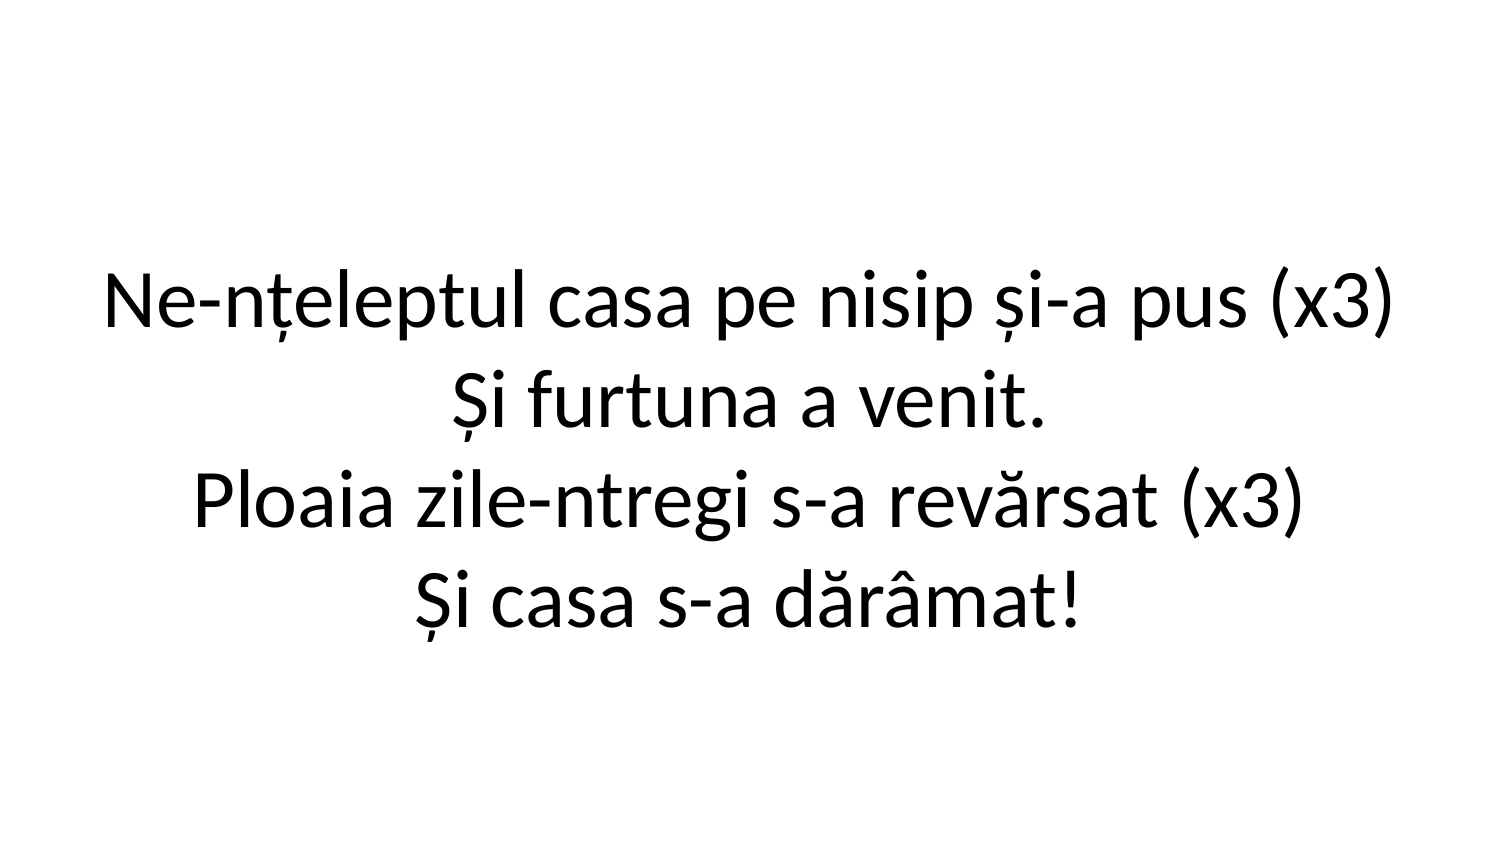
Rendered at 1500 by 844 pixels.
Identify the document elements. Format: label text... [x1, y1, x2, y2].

text_box Ne-nțeleptul casa pe nisip și-a pus (x3) Și furtuna a venit. Ploaia zile-ntregi s-a revărsat (x3) Și casa s-a dărâmat! [87, 192, 1413, 652]
